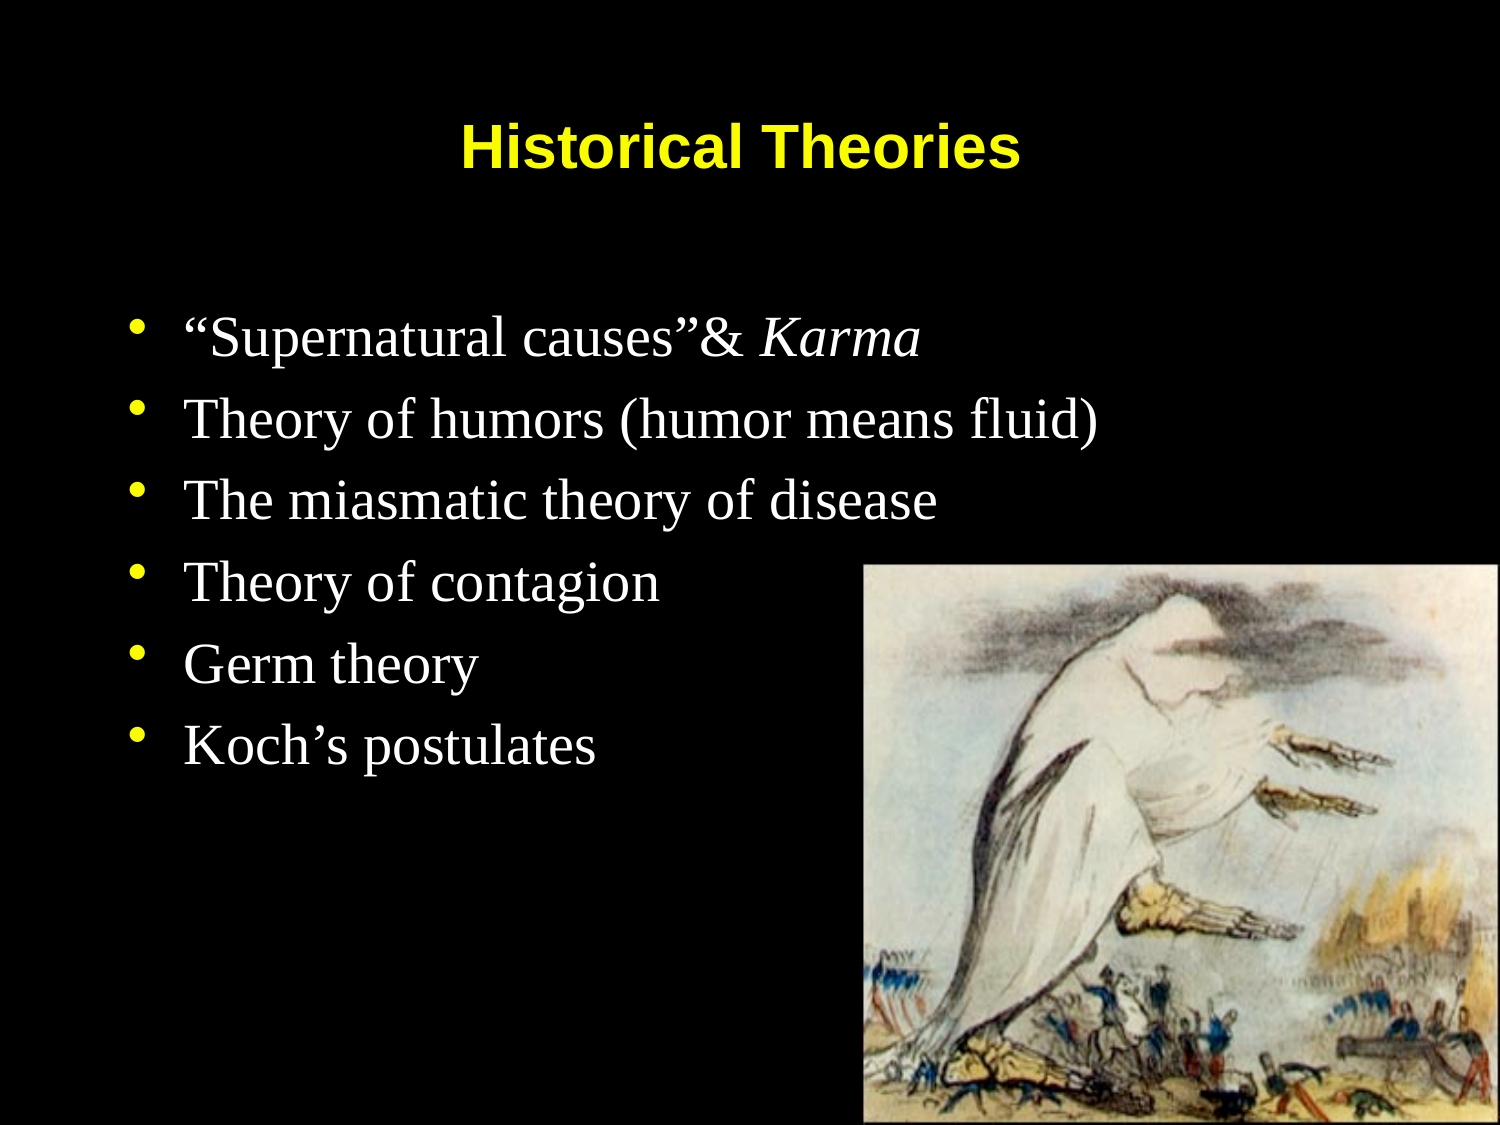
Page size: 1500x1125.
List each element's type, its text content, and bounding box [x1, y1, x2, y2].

title Historical Theories [112, 49, 1388, 238]
picture [862, 562, 1500, 1125]
list “Supernatural causes”& Karma Theory of humors (humor means fluid) The miasmatic theory of disease Theory of contagion Germ theory Koch’s postulates [112, 290, 1388, 966]
